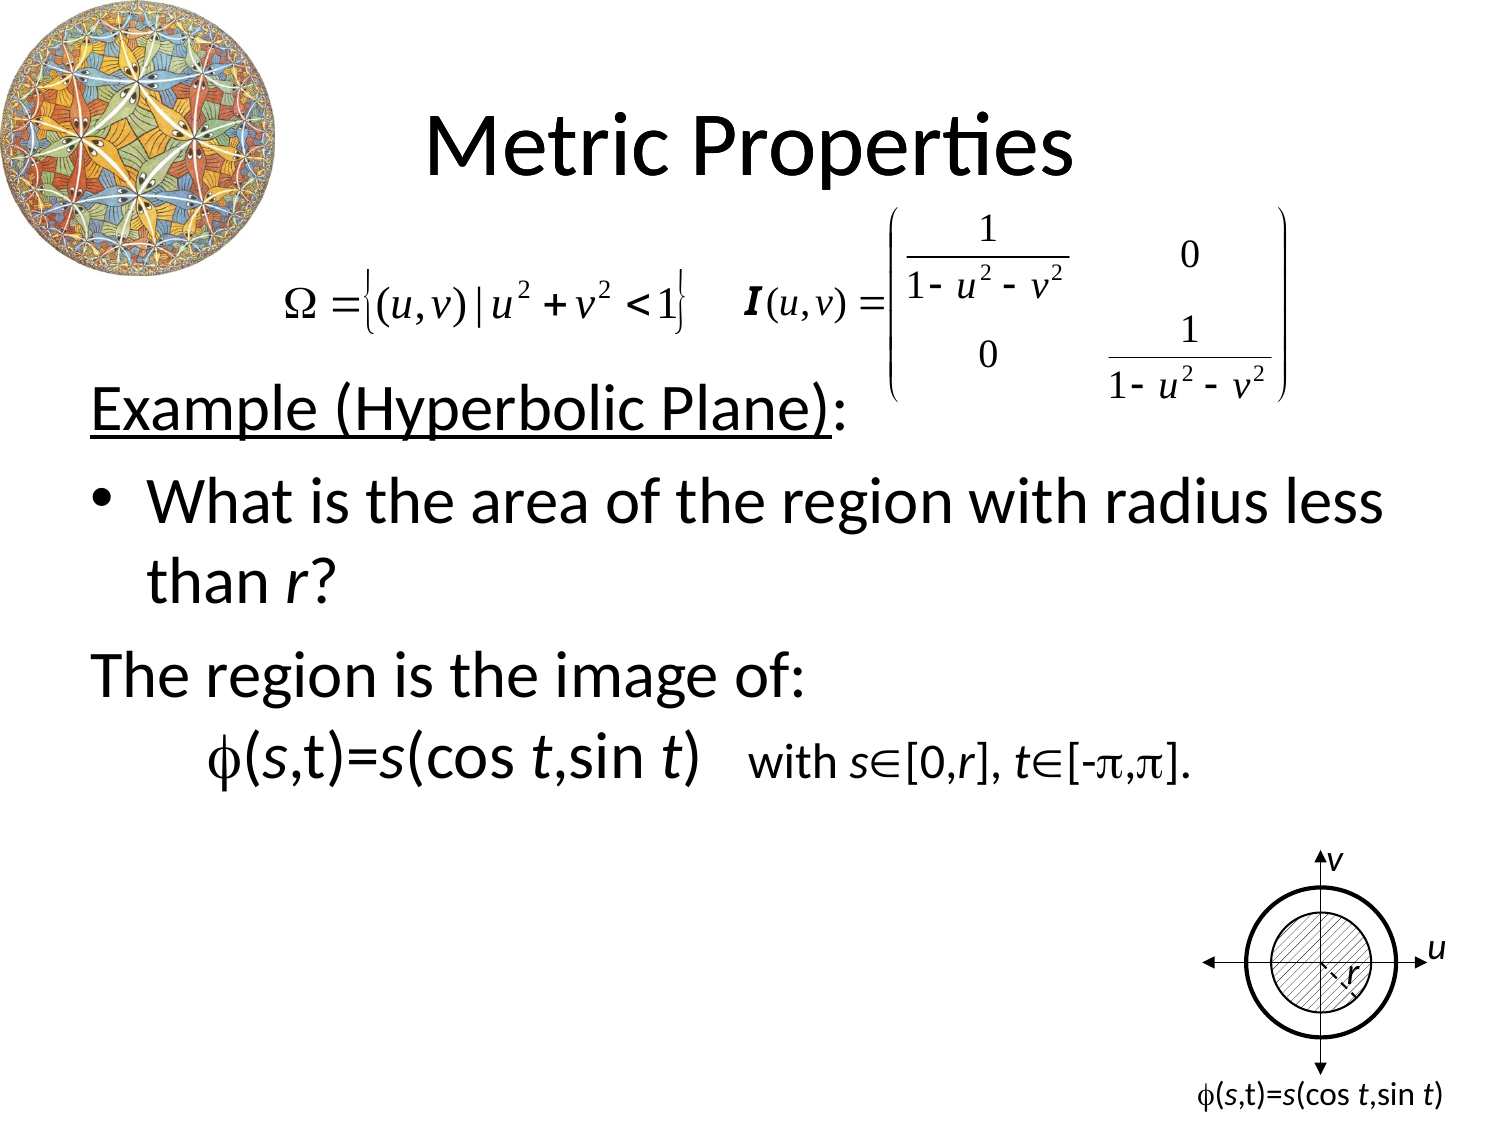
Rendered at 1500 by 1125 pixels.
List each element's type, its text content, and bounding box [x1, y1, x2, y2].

text_box u [1412, 914, 1462, 975]
text_box (s,t)=s(cos t,sin t) [1182, 1065, 1459, 1120]
text_box [1244, 885, 1316, 961]
text_box r [1331, 939, 1375, 961]
text_box [1325, 1006, 1350, 1015]
text_box v [1311, 826, 1359, 887]
list Example (Hyperbolic Plane): What is the area of the region with radius less than r? The region is the image of: [75, 262, 1425, 1125]
text_box r [1360, 971, 1375, 1000]
text_box [1325, 971, 1398, 1040]
text_box (s,t)=s(cos t,sin t) with s[0,r], t[-,]. [193, 703, 1207, 799]
picture [0, 0, 276, 277]
text_box [1325, 910, 1368, 959]
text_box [1325, 971, 1357, 999]
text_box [741, 197, 1299, 413]
text_box [1269, 971, 1316, 1015]
text_box [1269, 910, 1316, 961]
text_box [1244, 971, 1316, 1040]
text_box Metric Properties [279, 45, 1425, 233]
text_box [1325, 885, 1399, 961]
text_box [277, 269, 697, 338]
